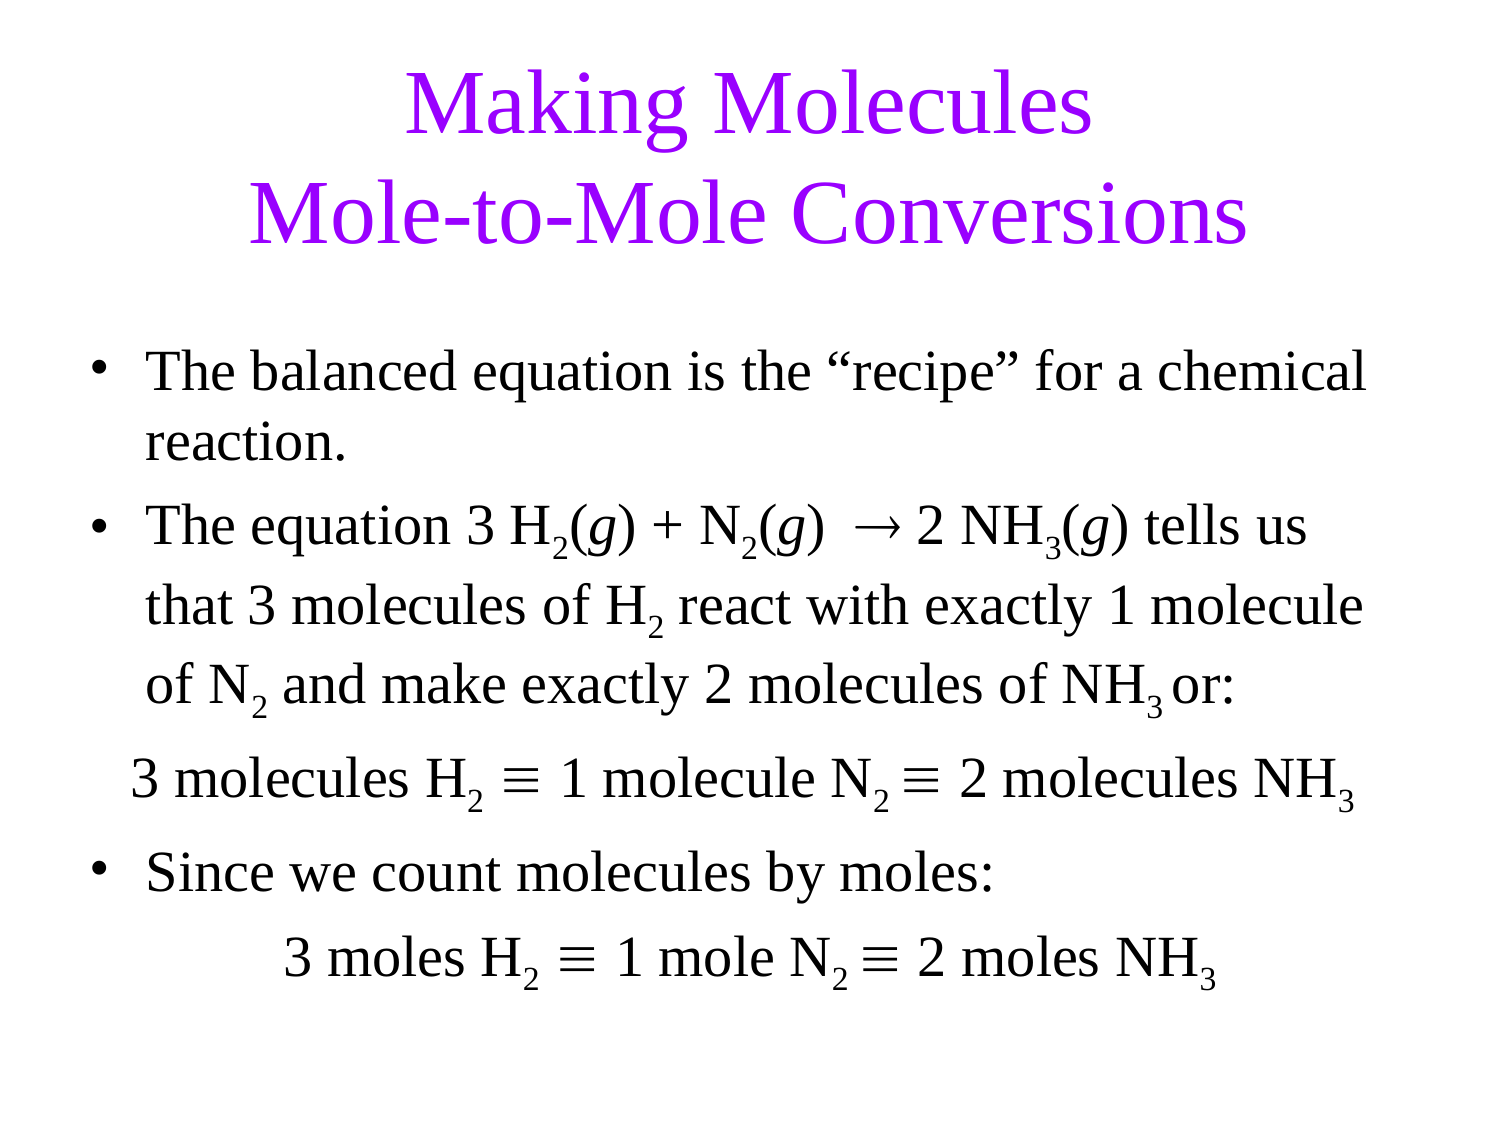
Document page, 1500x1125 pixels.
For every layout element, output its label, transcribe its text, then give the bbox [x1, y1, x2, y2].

text_box The balanced equation is the “recipe” for a chemical reaction. The equation 3 H2(g) + N2(g)  2 NH3(g) tells us that 3 molecules of H2 react with exactly 1 molecule of N2 and make exactly 2 molecules of NH3 or: 3 molecules H2  1 molecule N2  2 molecules NH3 Since we count molecules by moles: 3 moles H2  1 mole N2  2 moles NH3 [74, 324, 1425, 1063]
text_box Making Molecules Mole-to-Mole Conversions [112, 58, 1388, 247]
